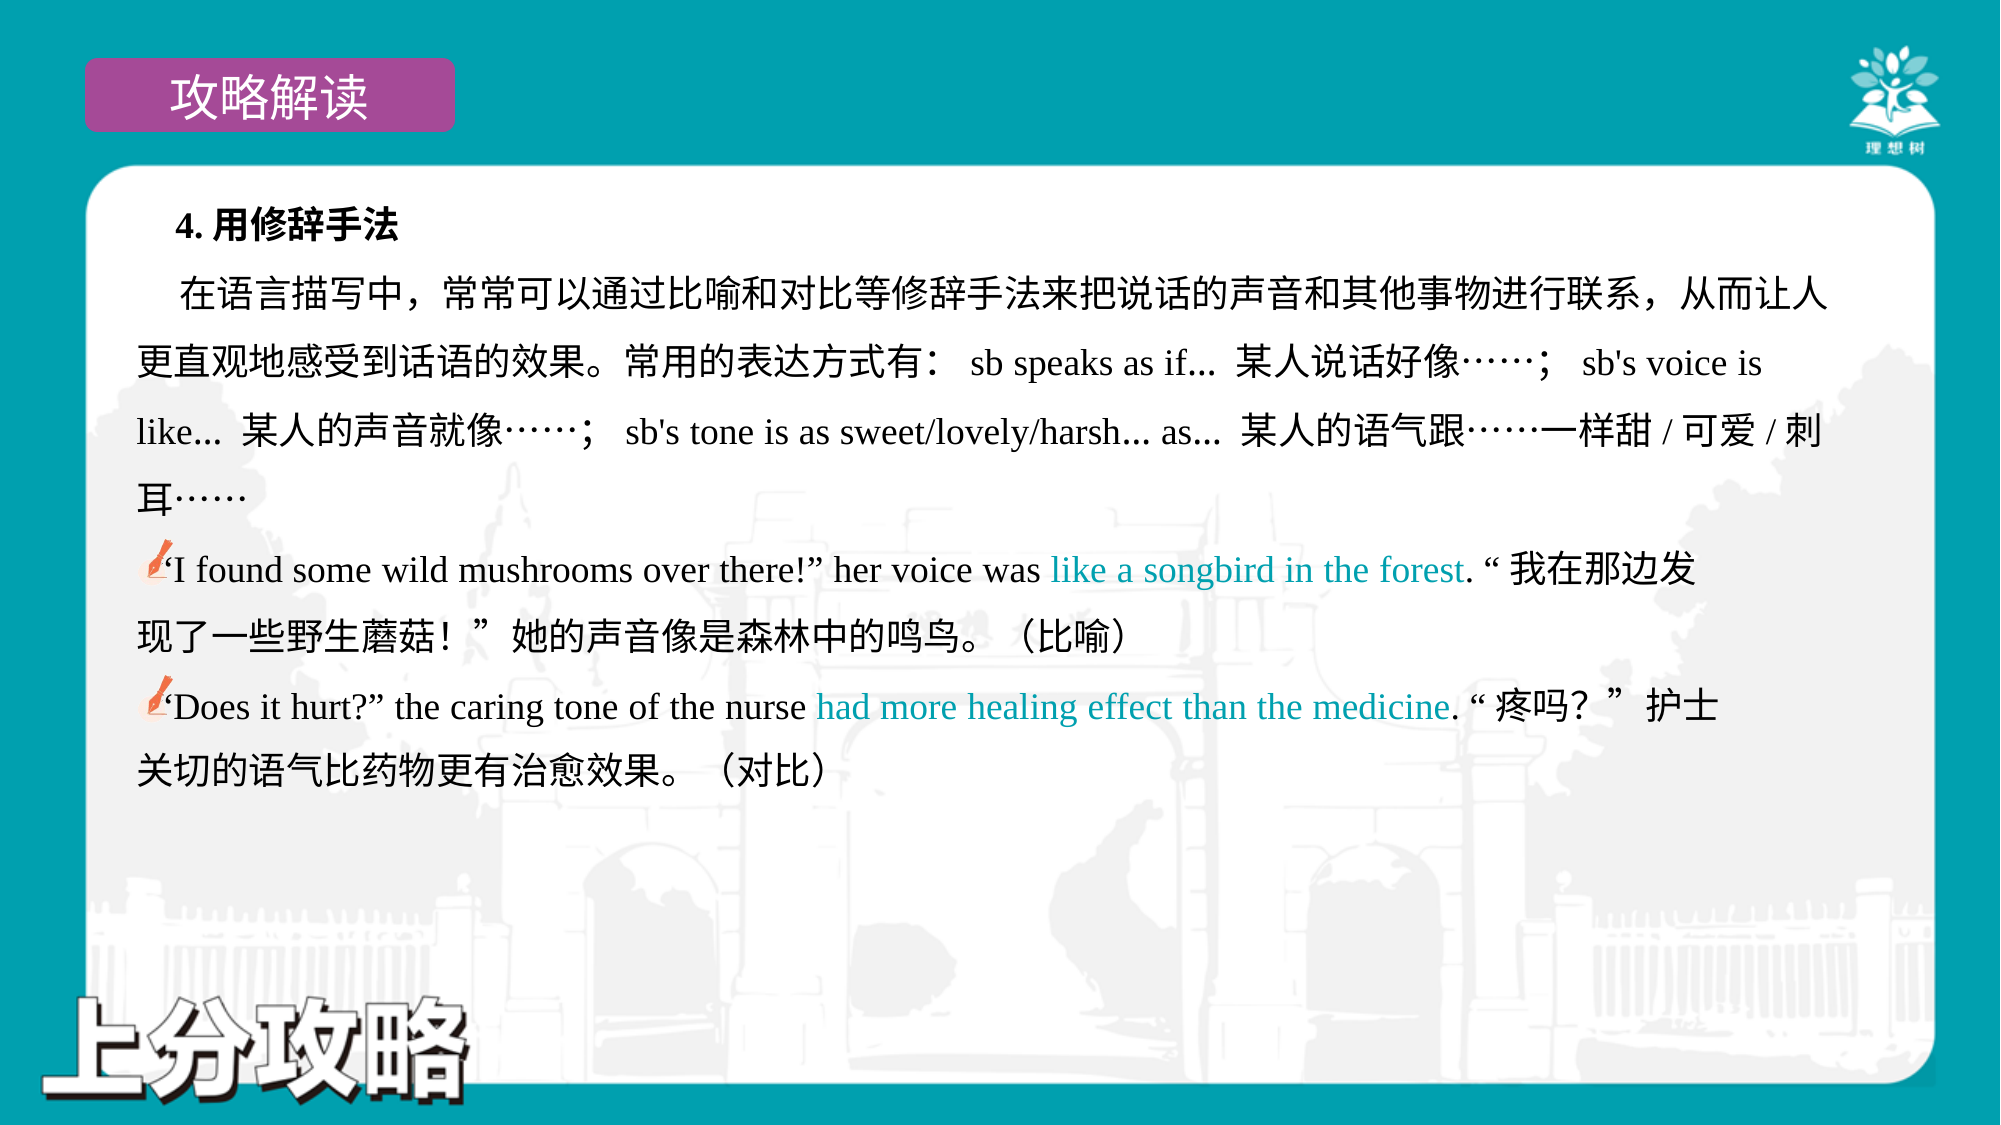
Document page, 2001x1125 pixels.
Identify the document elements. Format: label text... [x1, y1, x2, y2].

picture [0, 0, 2000, 1125]
text_box 4.用修辞手法 在语言描写中，常常可以通过比喻和对比等修辞手法来把说话的声音和其他事物进行联系，从而让人 更直观地感受到话语的效果。常用的表达方式有：sb speaks as if… 某人说话好像……；sb's voice is like… 某人的声音就像……；sb's tone is as sweet/lovely/harsh… as… 某人的语气跟……一样甜/可爱/刺 耳…… “I found some wild mushrooms over there!” her voice was like a songbird in the forest. “我在那边发 现了一些野生蘑菇！”她的声音像是森林中的鸣鸟。（比喻） “Does it hurt?” the caring tone of the nurse had more healing effect than the medicine. “疼吗？”护士 关切的语气比药物更有治愈效果。（对比） [136, 177, 1865, 784]
